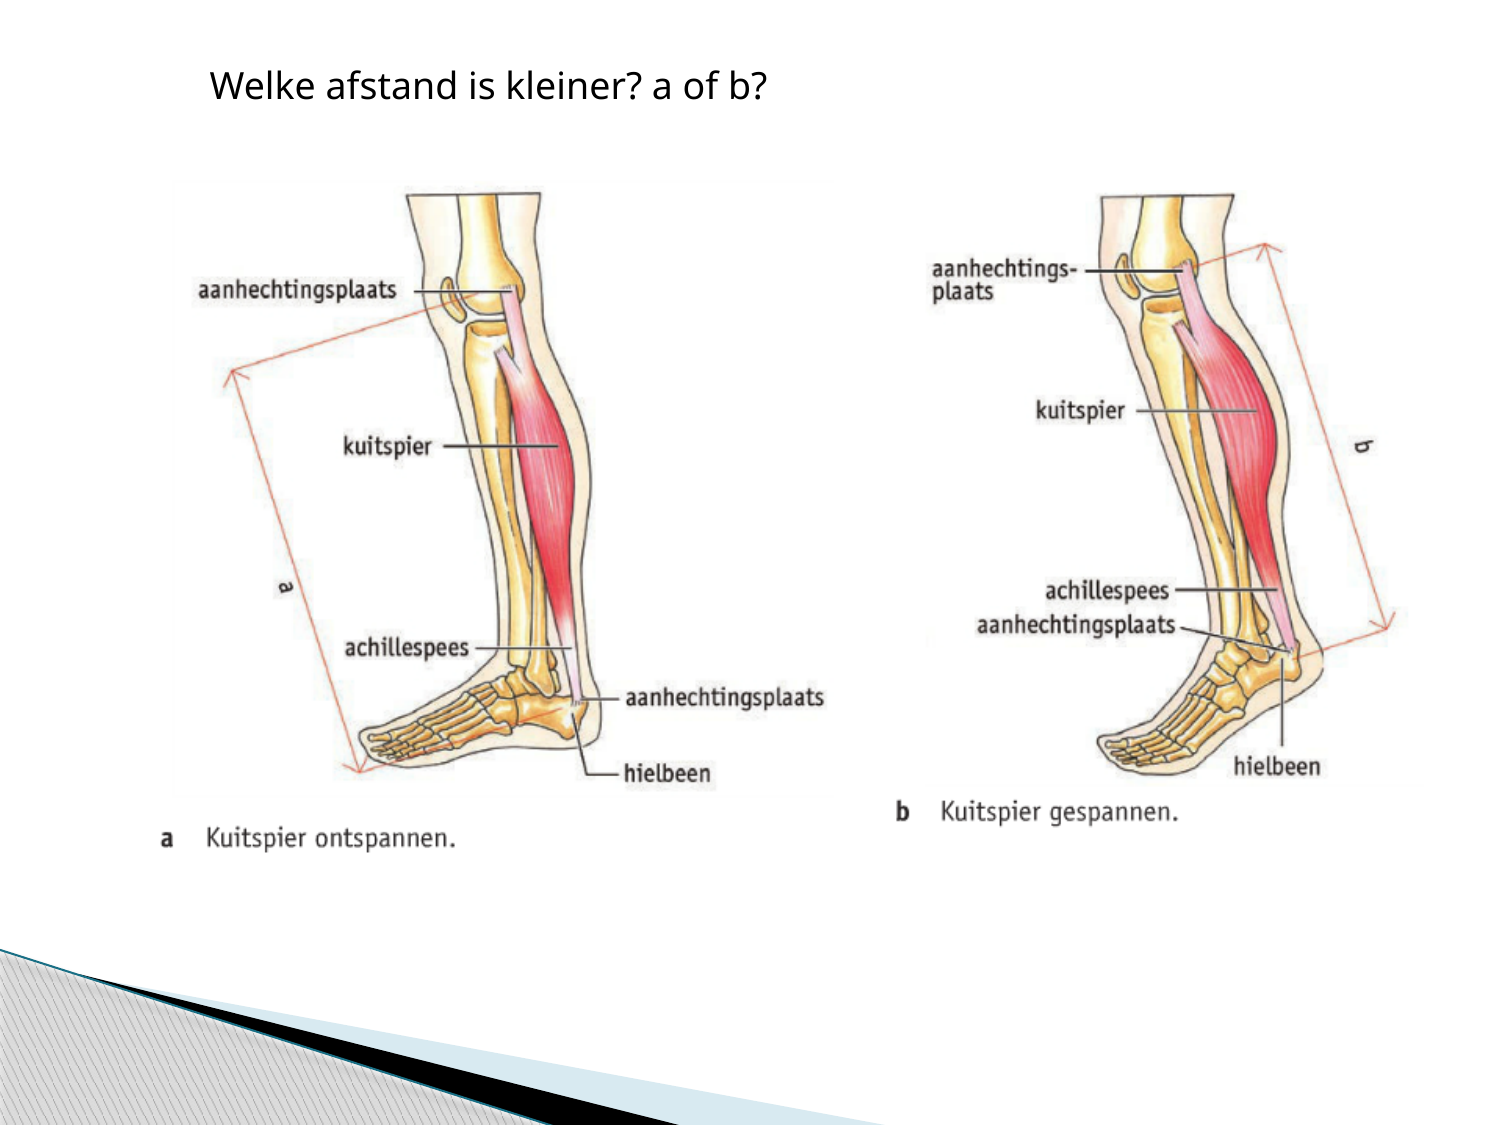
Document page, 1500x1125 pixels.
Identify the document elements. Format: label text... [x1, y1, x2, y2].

picture [159, 172, 1424, 859]
text_box Welke afstand is kleiner? a of b? [194, 54, 1270, 115]
